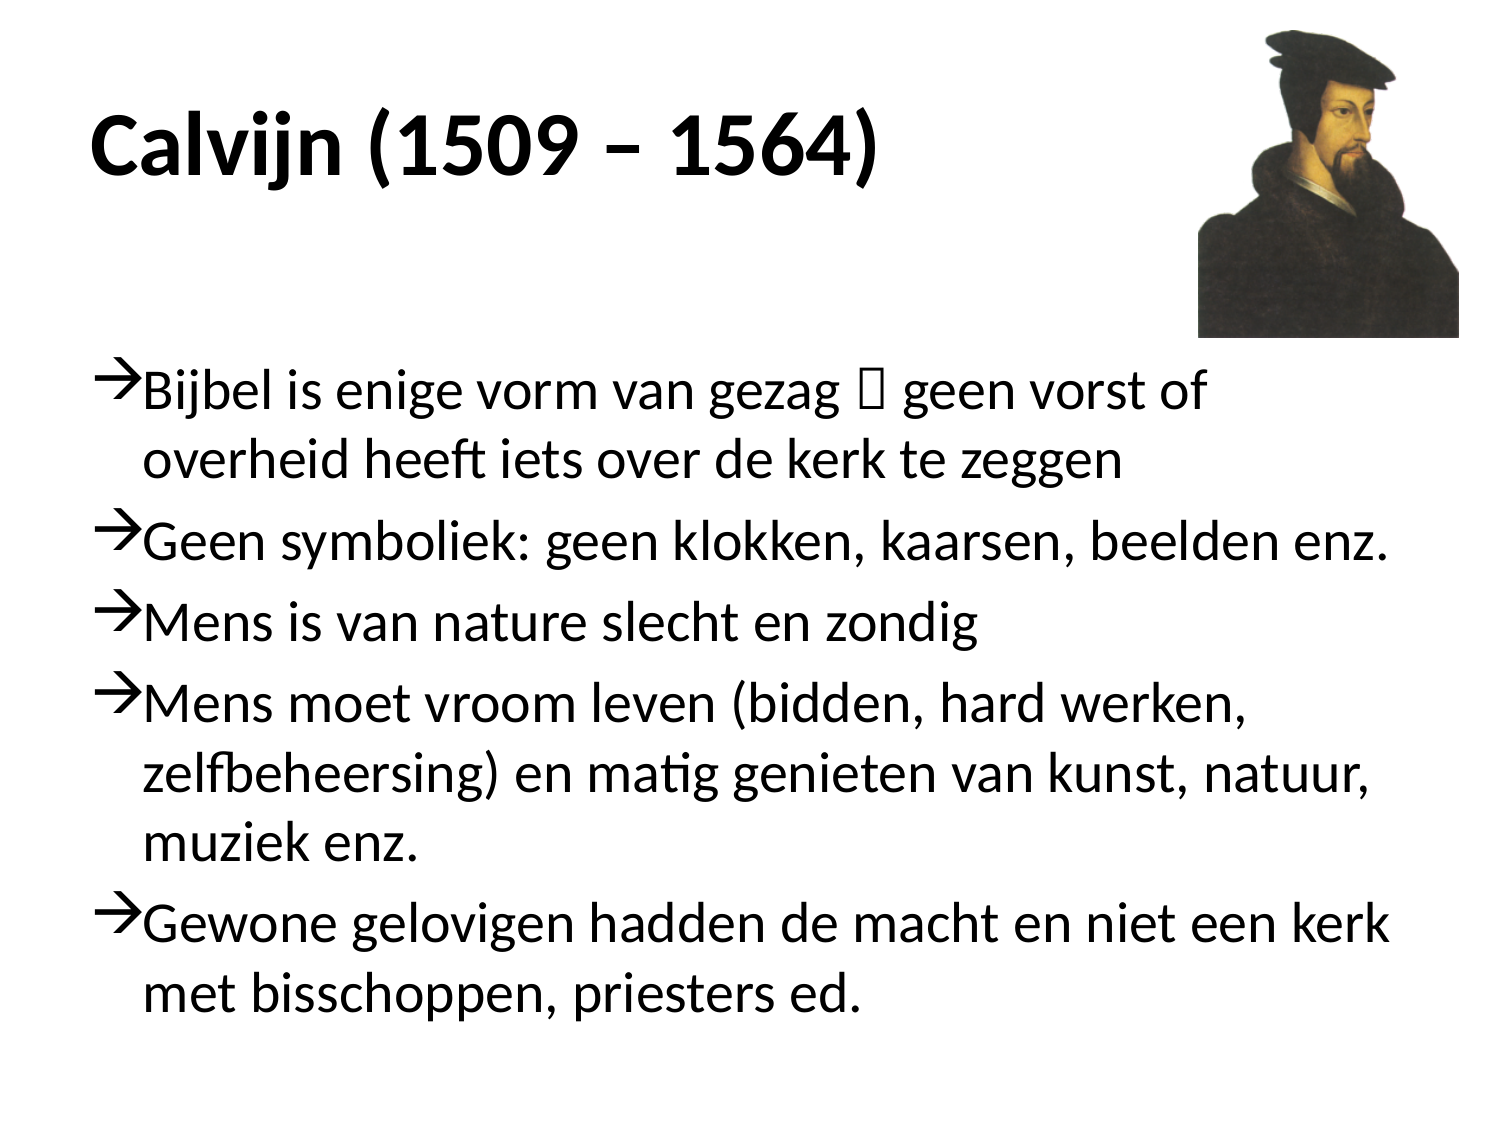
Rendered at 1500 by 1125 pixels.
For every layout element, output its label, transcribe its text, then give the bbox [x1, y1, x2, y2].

list Bijbel is enige vorm van gezag  geen vorst of overheid heeft iets over de kerk te zeggen Geen symboliek: geen klokken, kaarsen, beelden enz. Mens is van nature slecht en zondig Mens moet vroom leven (bidden, hard werken, zelfbeheersing) en matig genieten van kunst, natuur, muziek enz. Gewone gelovigen hadden de macht en niet een kerk met bisschoppen, priesters ed. [75, 262, 1425, 1094]
title Calvijn (1509 – 1564) [75, 45, 1193, 233]
picture [1198, 30, 1459, 339]
